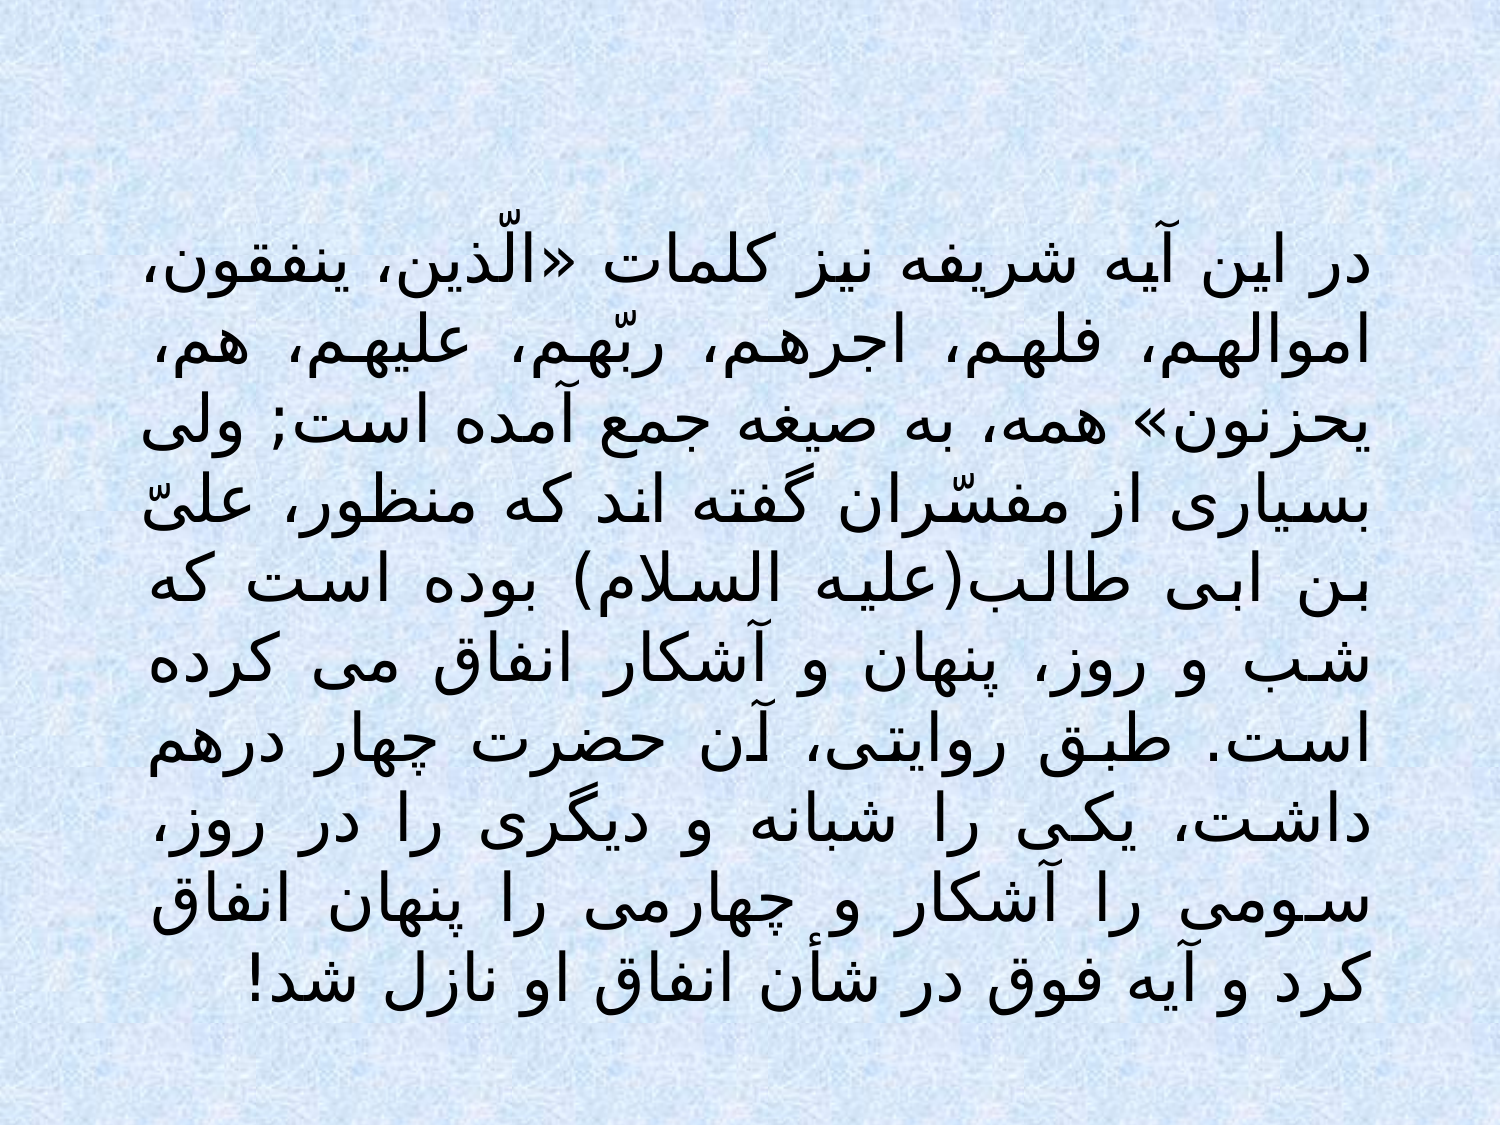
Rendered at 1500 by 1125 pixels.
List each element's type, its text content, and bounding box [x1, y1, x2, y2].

picture [0, 0, 1500, 1125]
text_box در اين آيه شريفه نيز كلمات «الّذين، ينفقون، اموالهم، فلهم، اجرهم، ربّهم، عليهم، هم، يحزنون» همه، به صيغه جمع آمده است; ولى بسيارى از مفسّران گفته اند كه منظور، علىّ بن ابى طالب(عليه السلام) بوده است كه شب و روز، پنهان و آشكار انفاق مى كرده است. طبق روايتى، آن حضرت چهار درهم داشت، يكى را شبانه و ديگرى را در روز، سومى را آشكار و چهارمى را پنهان انفاق كرد و آيه فوق در شأن انفاق او نازل شد! [123, 208, 1388, 1023]
